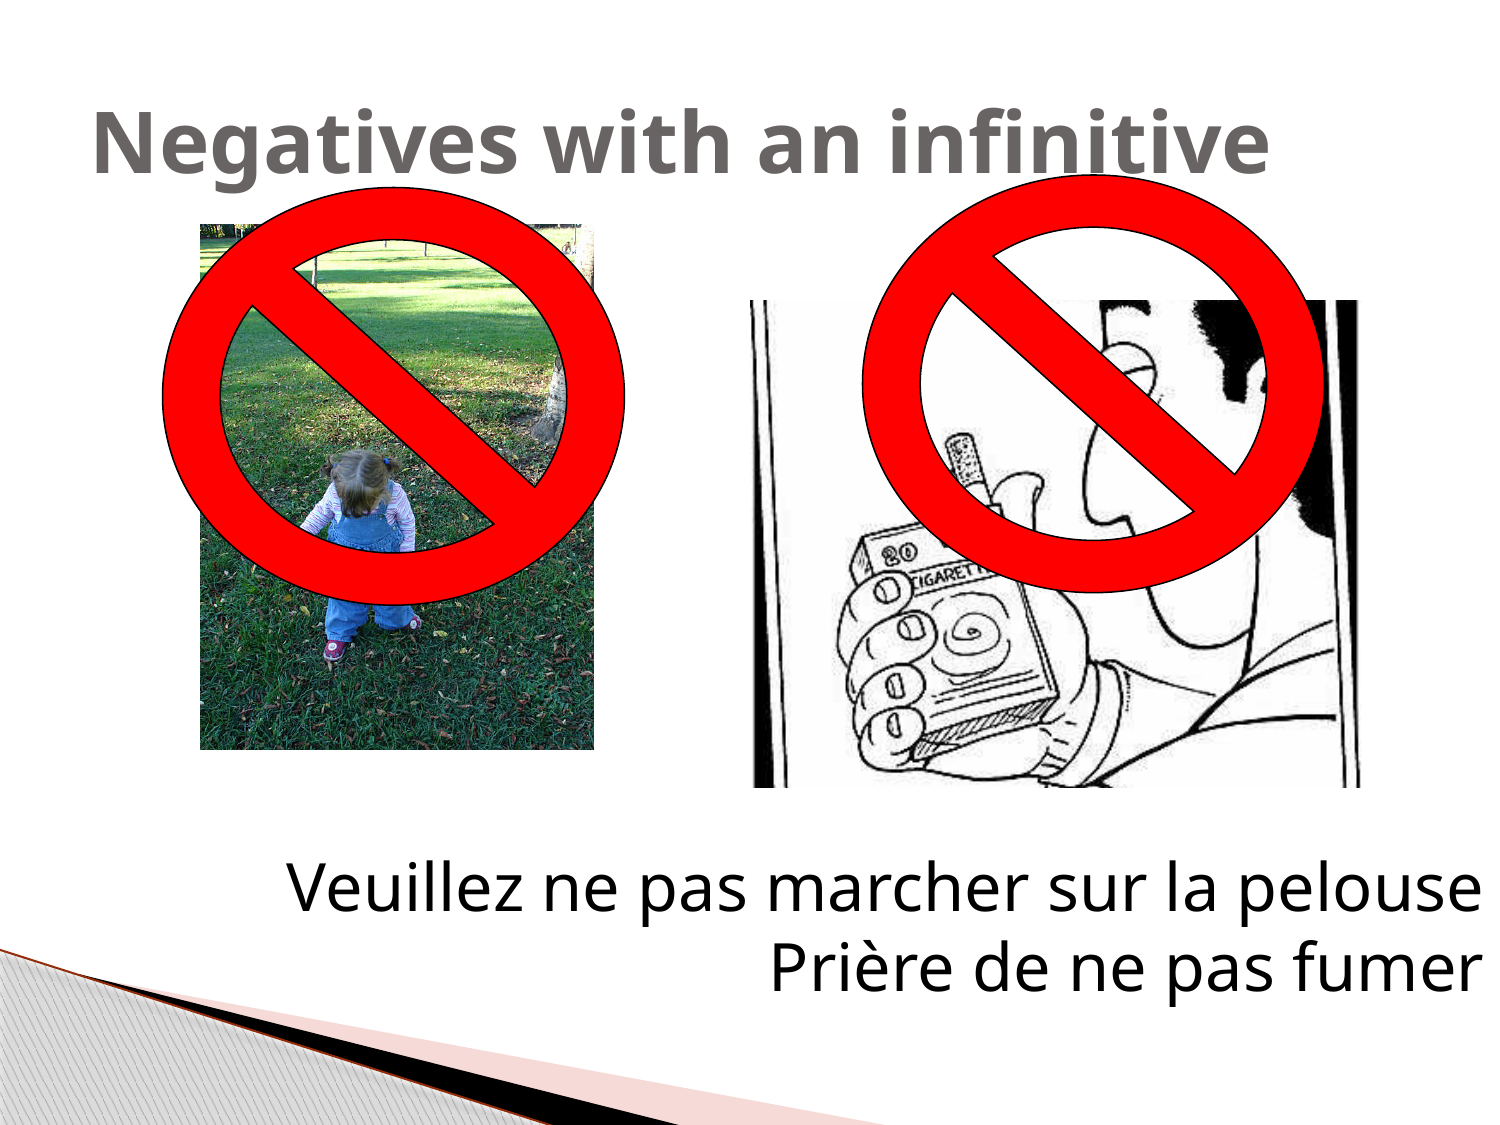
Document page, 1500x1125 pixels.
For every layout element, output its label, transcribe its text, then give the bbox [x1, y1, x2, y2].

text_box [162, 292, 193, 501]
text_box [599, 300, 625, 492]
picture [199, 224, 594, 751]
title Negatives with an infinitive [75, 45, 1425, 233]
text_box Veuillez ne pas marcher sur la pelouse Prière de ne pas fumer [174, 837, 1500, 1013]
text_box [263, 187, 524, 224]
picture [749, 299, 1362, 788]
text_box [882, 174, 1305, 299]
